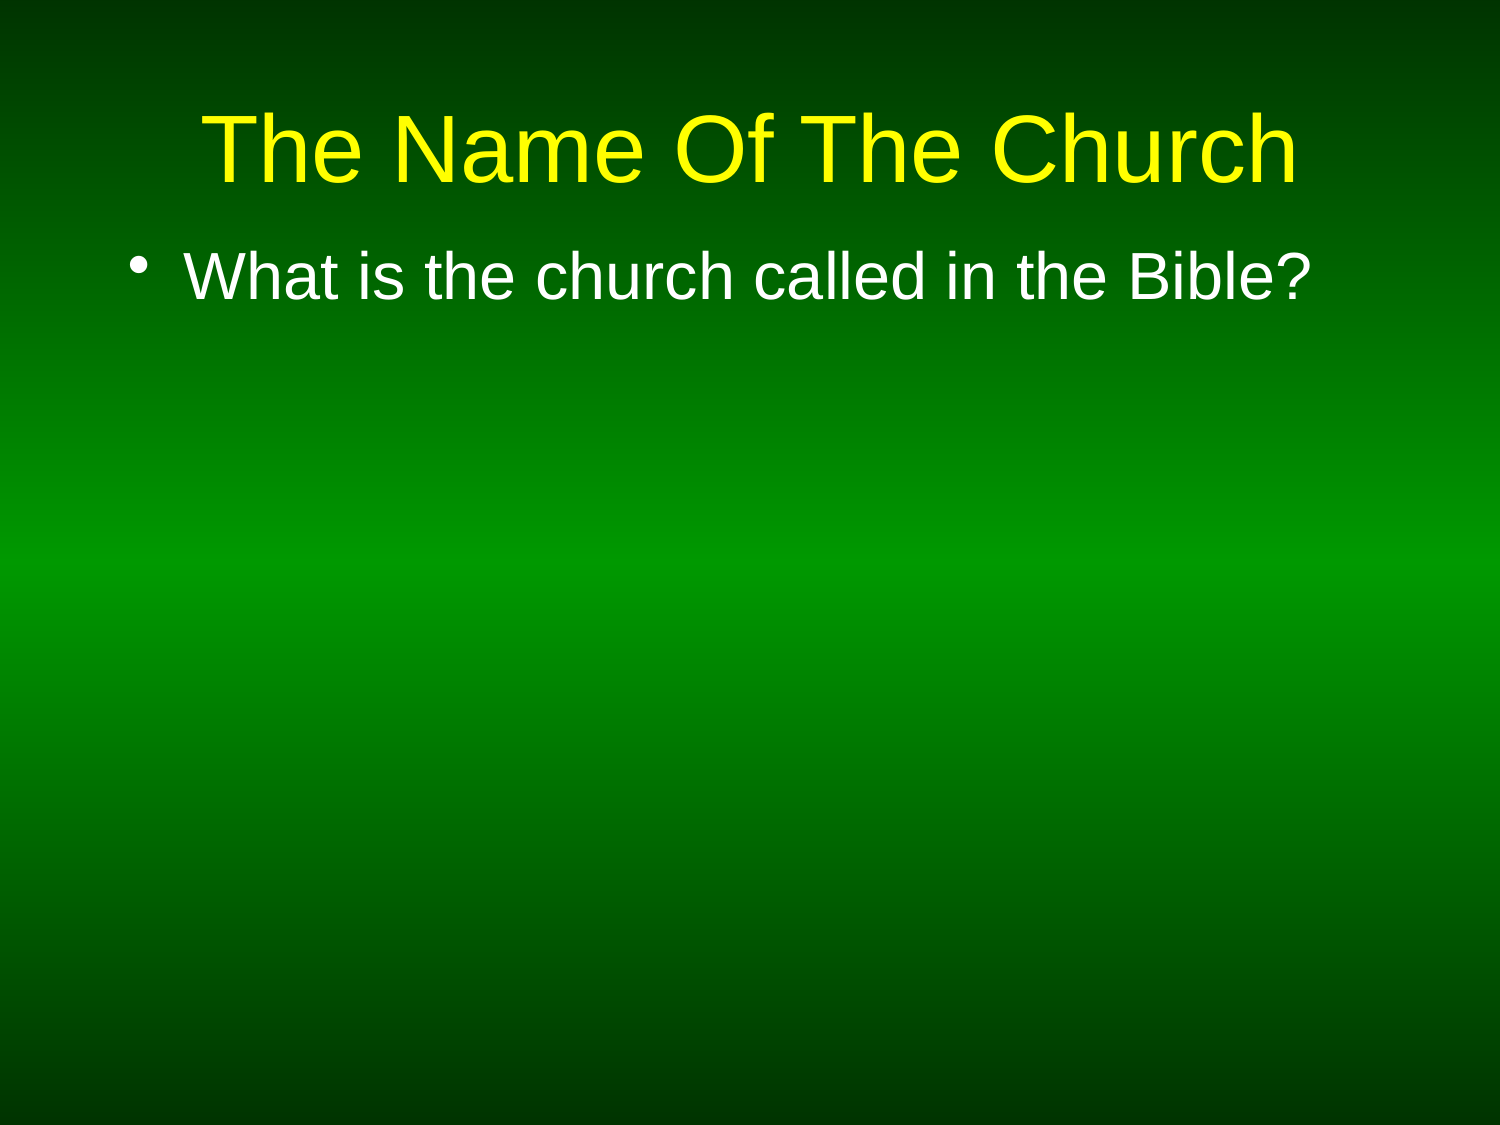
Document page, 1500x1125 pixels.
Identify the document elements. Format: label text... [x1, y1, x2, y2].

list What is the church called in the Bible? [112, 224, 1463, 1050]
title The Name Of The Church [37, 50, 1463, 238]
